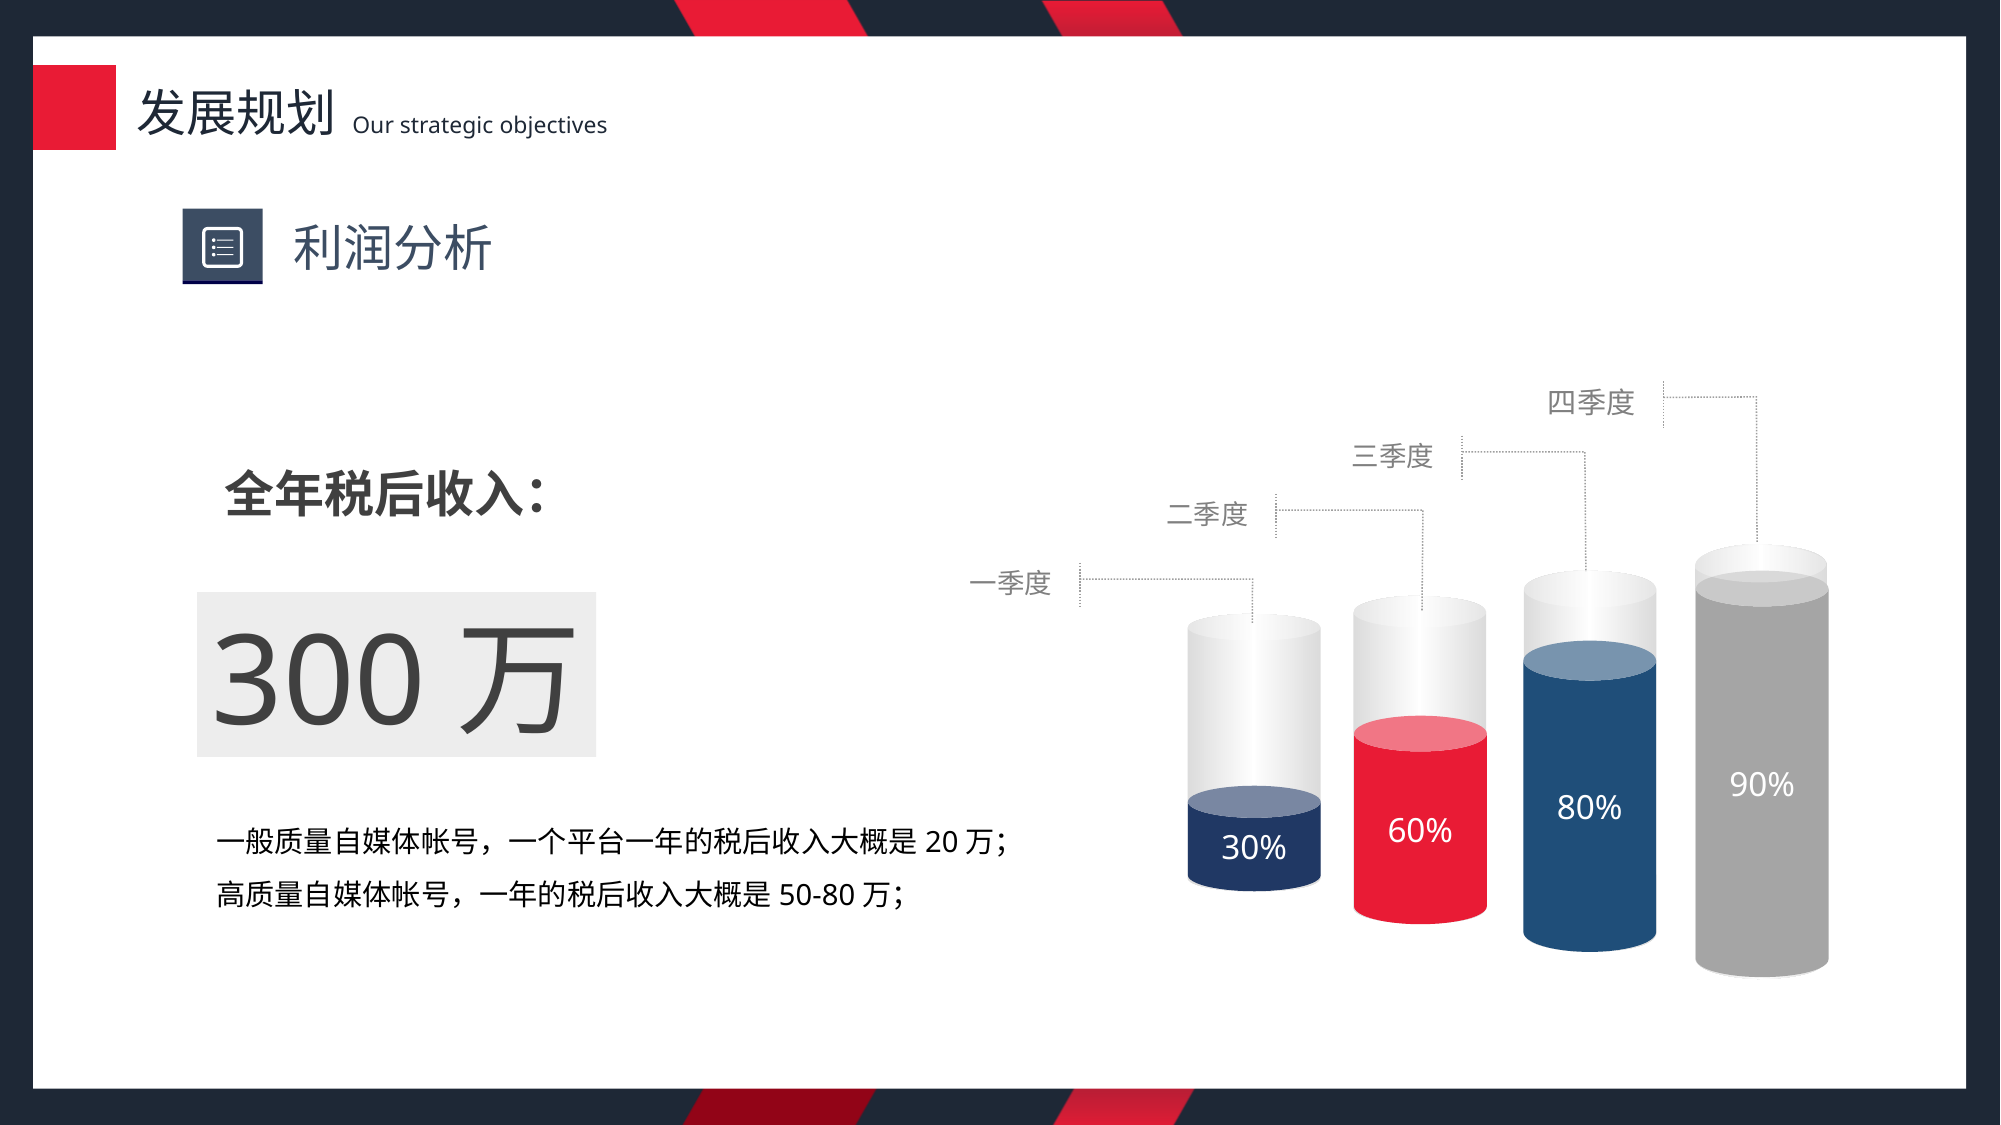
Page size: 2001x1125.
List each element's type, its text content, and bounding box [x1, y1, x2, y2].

text_box [32, 35, 664, 1090]
text_box Our strategic objectives [337, 103, 664, 146]
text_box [207, 454, 592, 759]
text_box 一般质量自媒体帐号，一个平台一年的税后收入大概是20万； 高质量自媒体帐号，一年的税后收入大概是50-80万； [201, 798, 664, 919]
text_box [182, 208, 263, 285]
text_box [915, 493, 1487, 925]
text_box [32, 64, 117, 151]
text_box [1381, 35, 1967, 1090]
picture [664, 0, 1381, 1125]
text_box 利润分析 [279, 209, 509, 284]
text_box [1381, 0, 2000, 1125]
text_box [719, 562, 1321, 892]
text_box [1294, 381, 1829, 980]
text_box [0, 0, 664, 1125]
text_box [1091, 435, 1657, 952]
text_box 发展规划 [121, 74, 352, 149]
